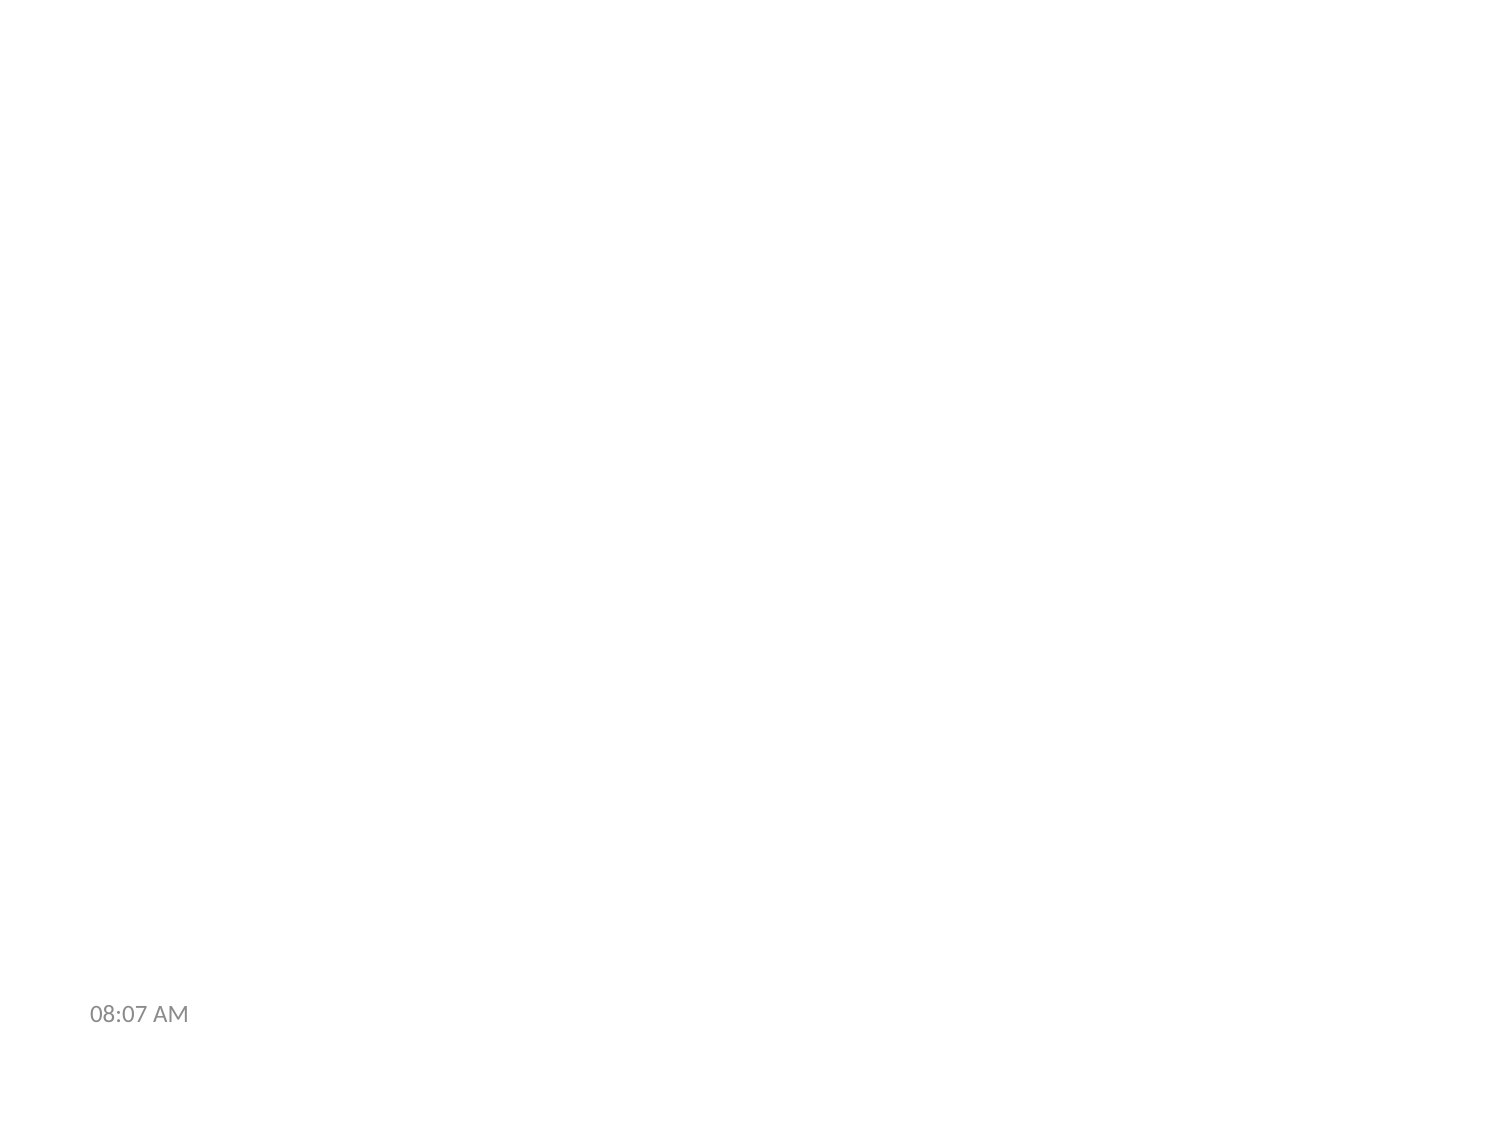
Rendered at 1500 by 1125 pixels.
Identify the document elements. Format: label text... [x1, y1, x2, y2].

text_box 3:35 PM [75, 982, 425, 1043]
